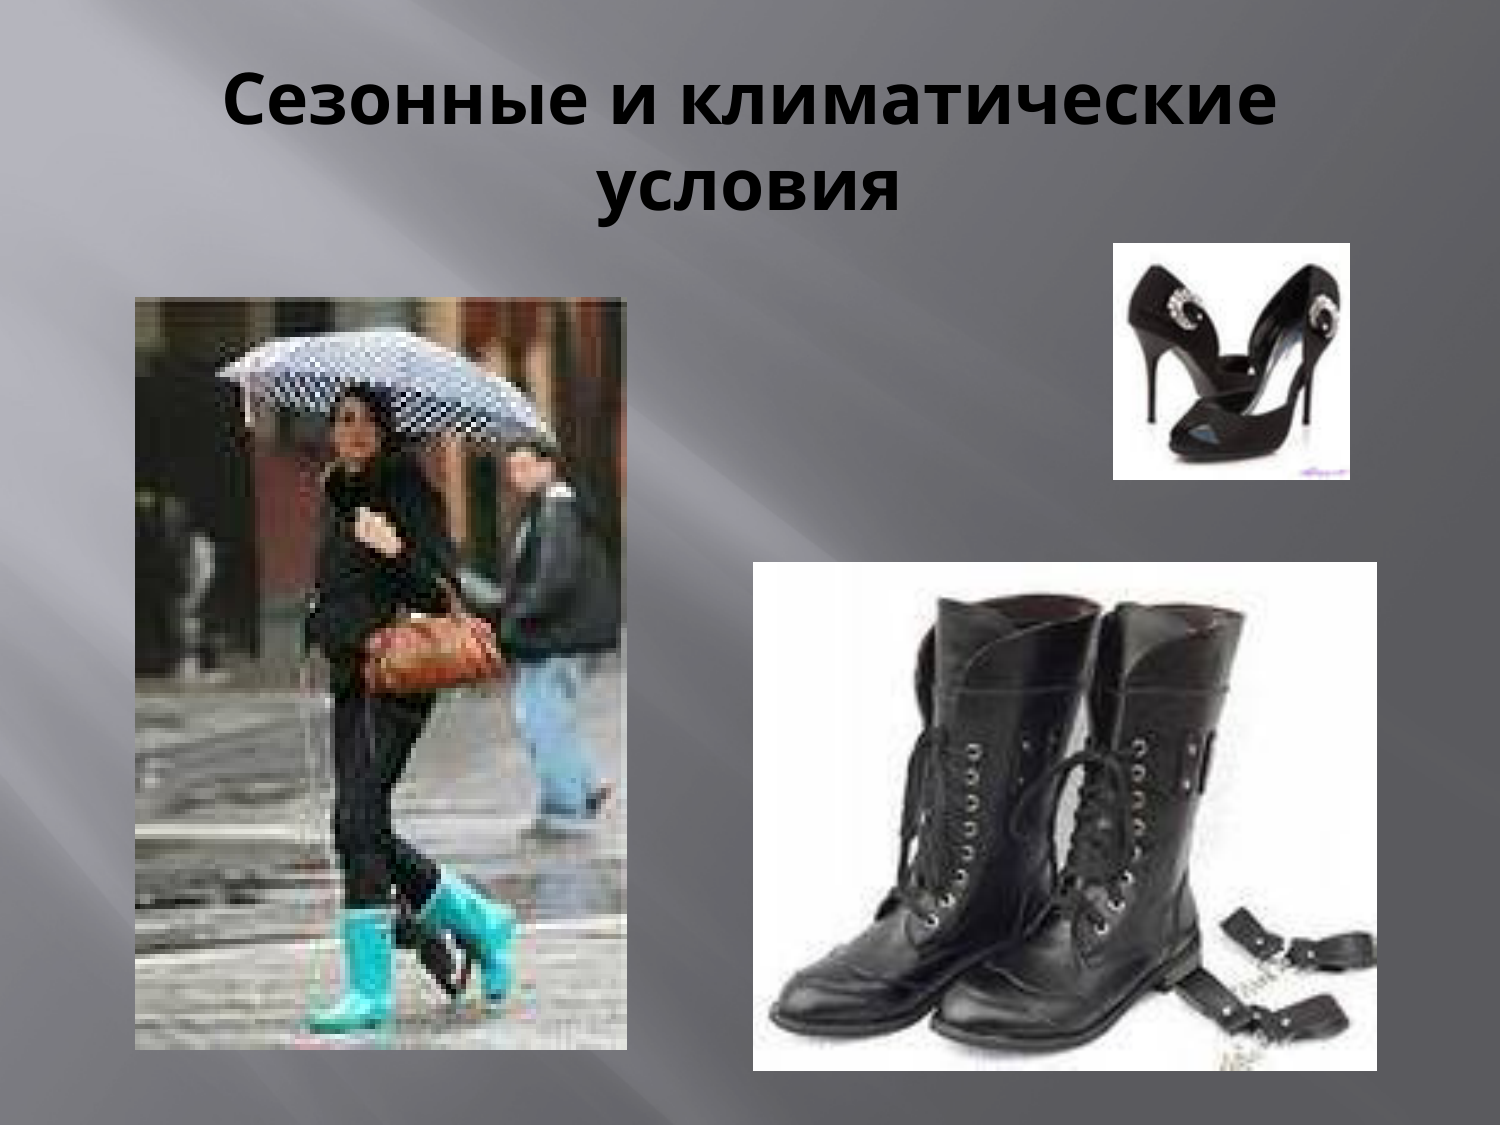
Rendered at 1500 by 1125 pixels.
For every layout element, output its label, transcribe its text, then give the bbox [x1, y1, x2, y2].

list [135, 297, 628, 1050]
picture [753, 562, 1377, 1071]
picture [1112, 243, 1350, 480]
title Сезонные и климатические условия [75, 45, 1425, 233]
